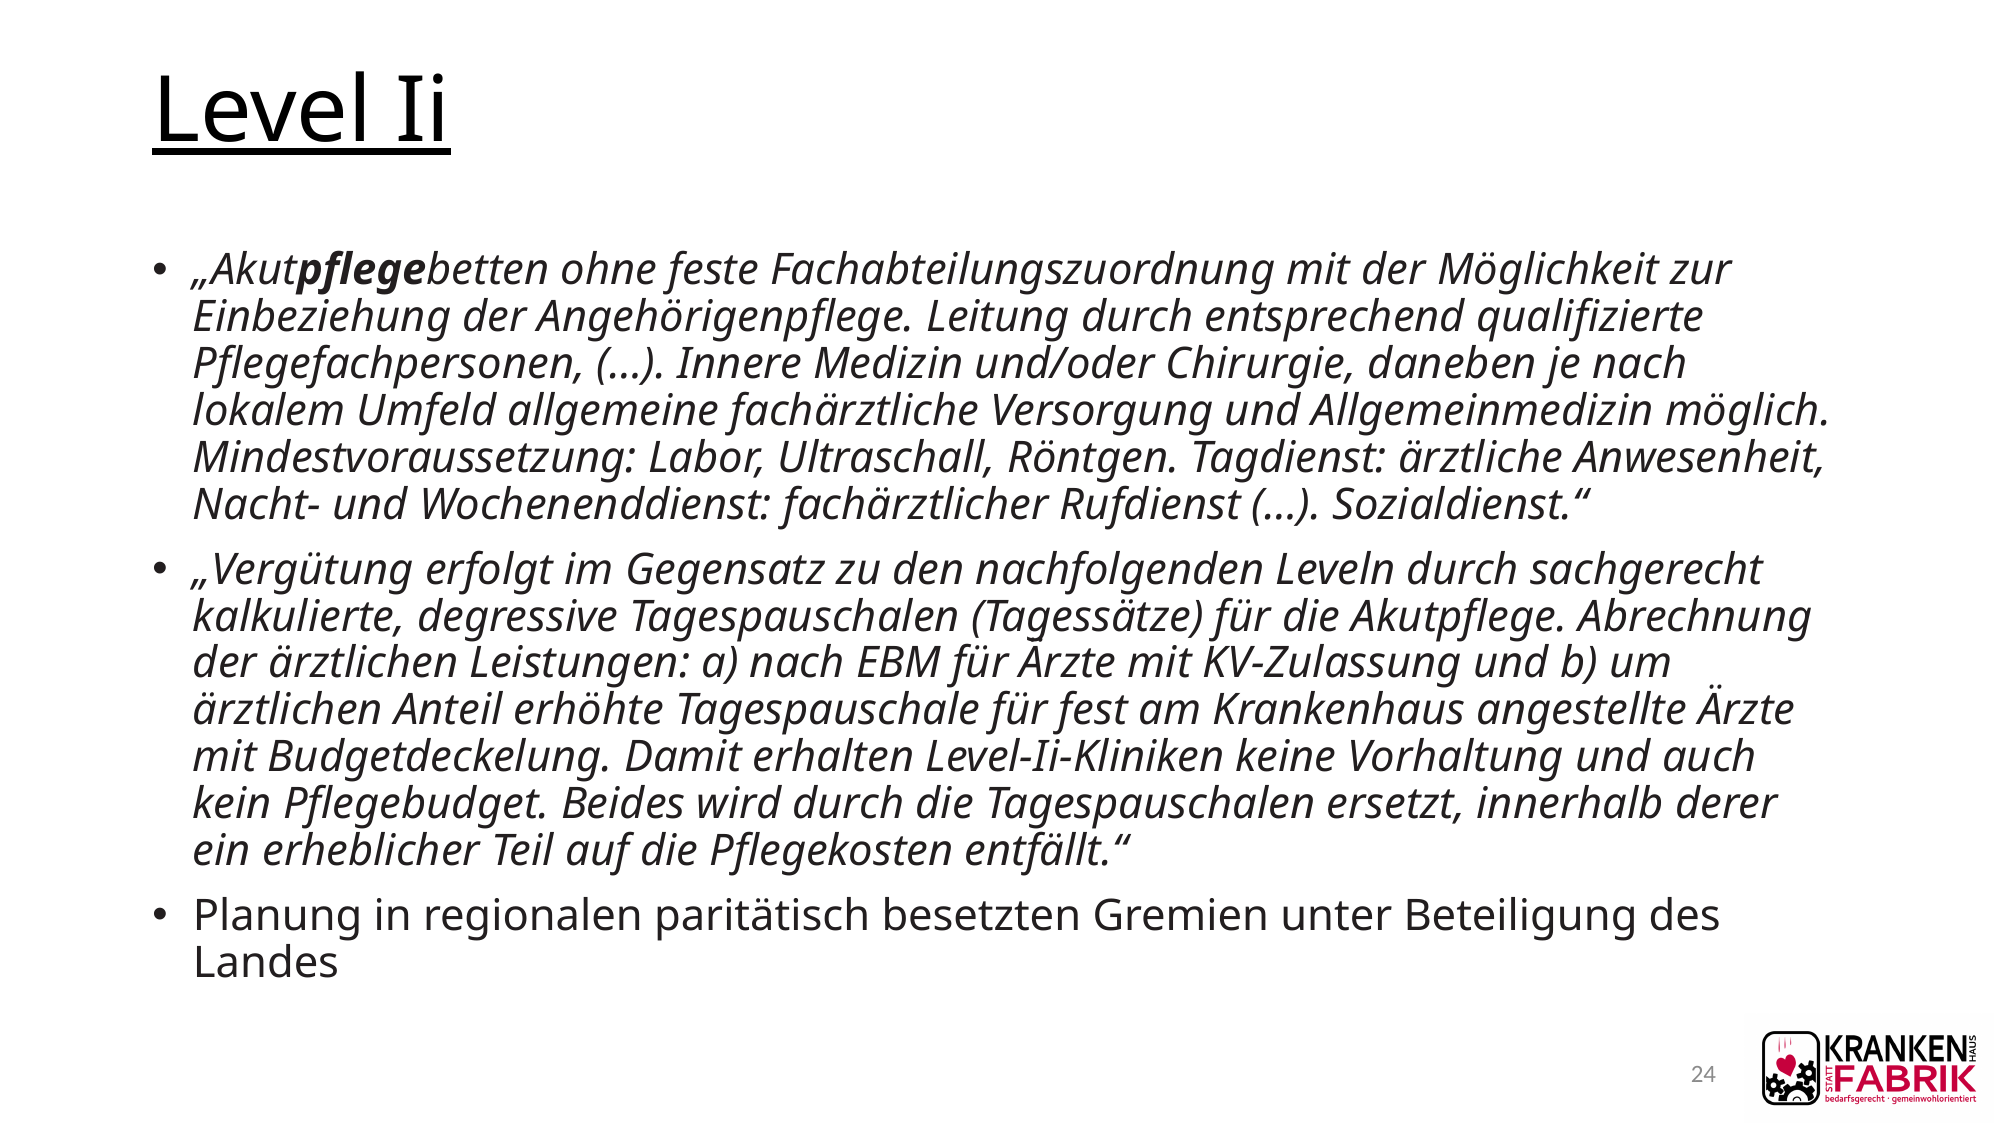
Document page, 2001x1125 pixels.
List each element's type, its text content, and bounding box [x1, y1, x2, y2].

list „Akutpflegebetten ohne feste Fachabteilungszuordnung mit der Möglichkeit zur Einbeziehung der Angehörigenpflege. Leitung durch entsprechend qualifizierte Pflegefachpersonen, (…). Innere Medizin und/oder Chirurgie, daneben je nach lokalem Umfeld allgemeine fachärztliche Versorgung und Allgemeinmedizin möglich. Mindestvoraussetzung: Labor, Ultraschall, Röntgen. Tagdienst: ärztliche Anwesenheit, Nacht- und Wochenenddienst: fachärztlicher Rufdienst (…). Sozialdienst.“ „Vergütung erfolgt im Gegensatz zu den nachfolgenden Leveln durch sachgerecht kalkulierte, degressive Tagespauschalen (Tagessätze) für die Akutpflege. Abrechnung der ärztlichen Leistungen: a) nach EBM für Ärzte mit KV-Zulassung und b) um ärztlichen Anteil erhöhte Tagespauschale für fest am Krankenhaus angestellte Ärzte mit Budgetdeckelung. Damit erhalten Level-Ii-Kliniken keine Vorhaltung und auch kein Pflegebudget. Beides wird durch die Tagespauschalen ersetzt, innerhalb derer ein erheblicher Teil auf die Pflegekosten entfällt.“ Planung in regionalen paritätisch besetzten Gremien unter Beteiligung des Landes [137, 239, 1863, 1014]
title Level Ii [137, 3, 1863, 221]
slide_number 24 [1281, 1042, 1731, 1103]
picture [1744, 1013, 1994, 1123]
